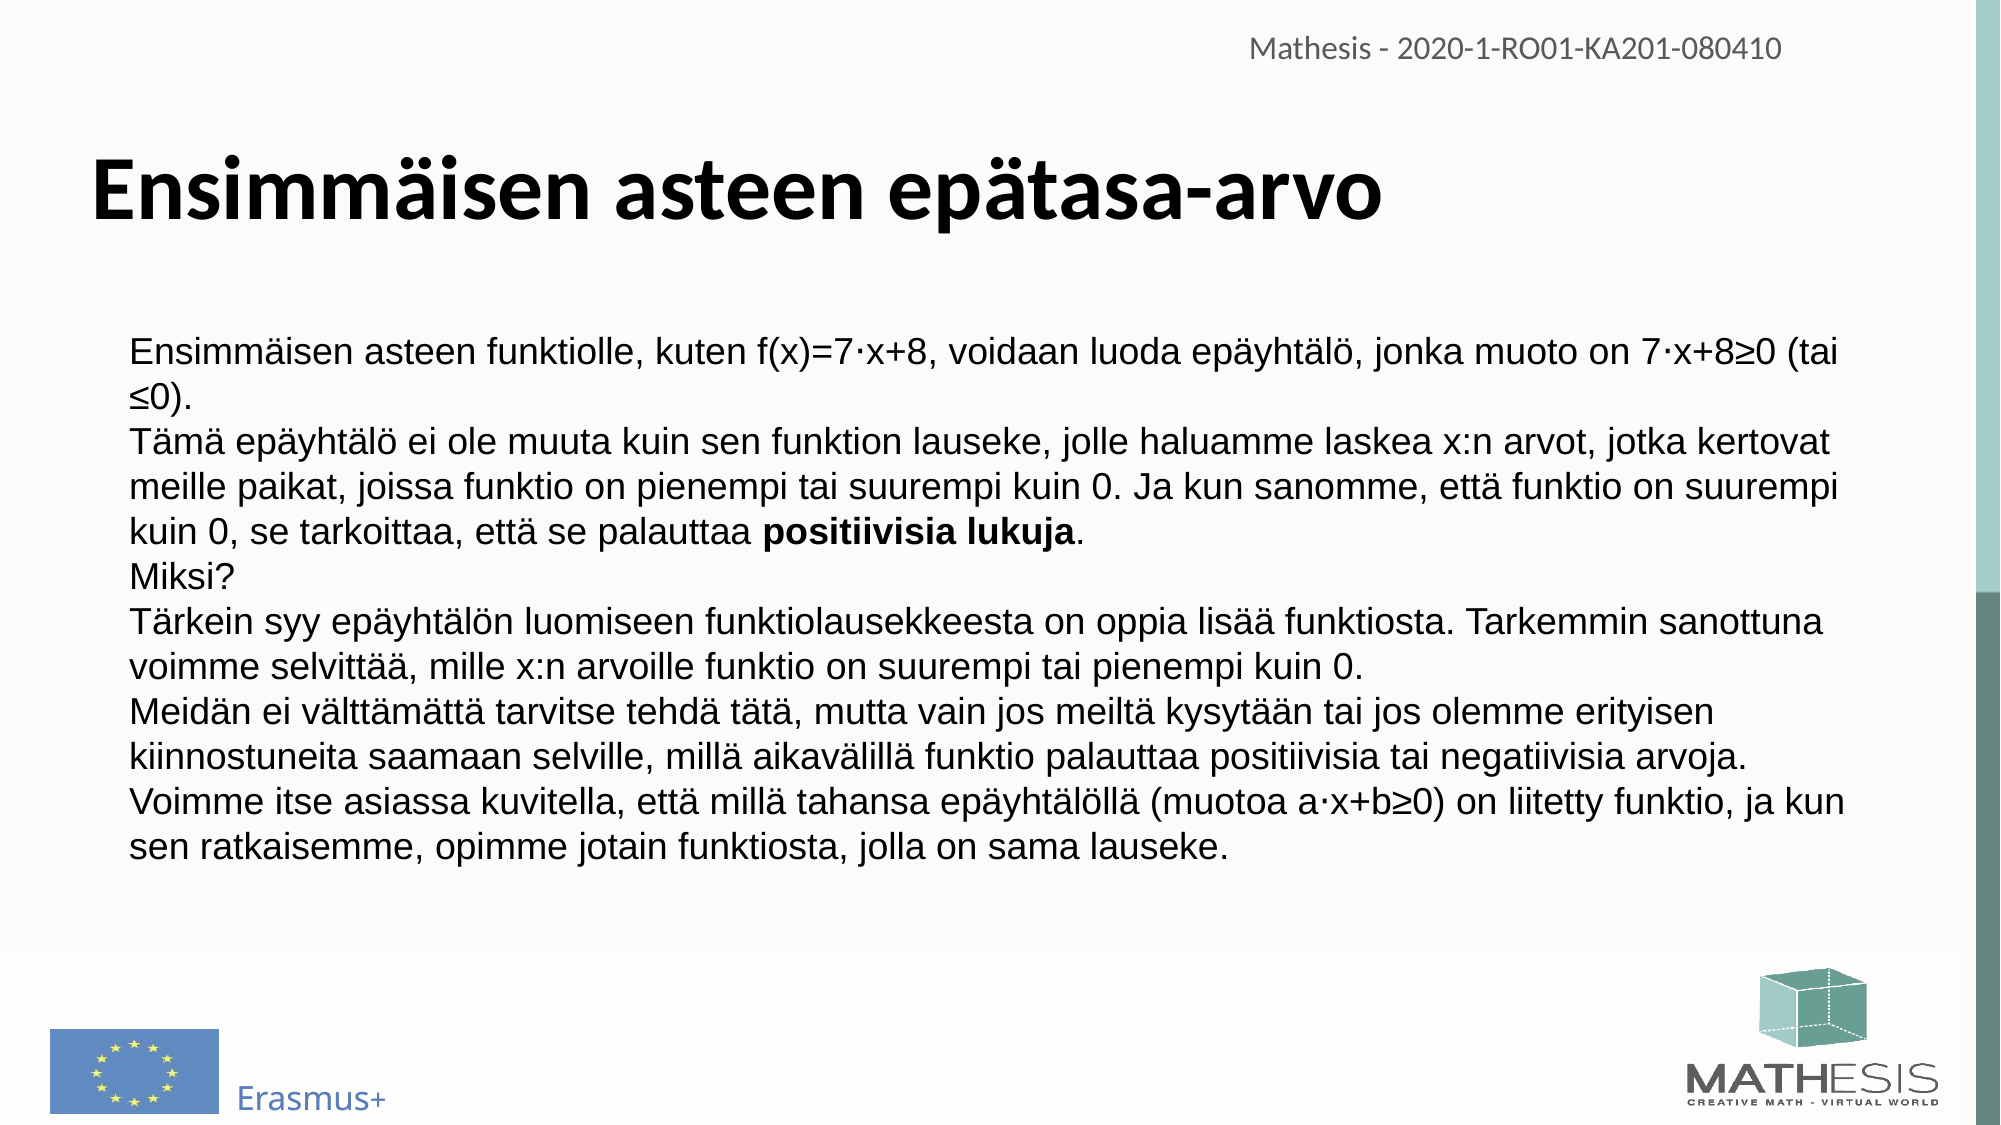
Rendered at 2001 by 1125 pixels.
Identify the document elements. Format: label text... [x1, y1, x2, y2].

subtitle Ensimmäisen asteen funktiolle, kuten f(x)=7⋅x+8, voidaan luoda epäyhtälö, jonka muoto on 7⋅x+8≥0 (tai ≤0). Tämä epäyhtälö ei ole muuta kuin sen funktion lauseke, jolle haluamme laskea x:n arvot, jotka kertovat meille paikat, joissa funktio on pienempi tai suurempi kuin 0. Ja kun sanomme, että funktio on suurempi kuin 0, se tarkoittaa, että se palauttaa positiivisia lukuja. Miksi? Tärkein syy epäyhtälön luomiseen funktiolausekkeesta on oppia lisää funktiosta. Tarkemmin sanottuna voimme selvittää, mille x:n arvoille funktio on suurempi tai pienempi kuin 0. Meidän ei välttämättä tarvitse tehdä tätä, mutta vain jos meiltä kysytään tai jos olemme erityisen kiinnostuneita saamaan selville, millä aikavälillä funktio palauttaa positiivisia tai negatiivisia arvoja. Voimme itse asiassa kuvitella, että millä tahansa epäyhtälöllä (muotoa a⋅x+b≥0) on liitetty funktio, ja kun sen ratkaisemme, opimme jotain funktiosta, jolla on sama lauseke. [114, 319, 1862, 607]
text_box Δ>0 [50, 1029, 219, 1114]
text_box Δ>0 [1976, 0, 2000, 1125]
text_box Δ>0 [1664, 928, 1961, 1125]
title Ensimmäisen asteen epätasa-arvo [76, 121, 1777, 363]
